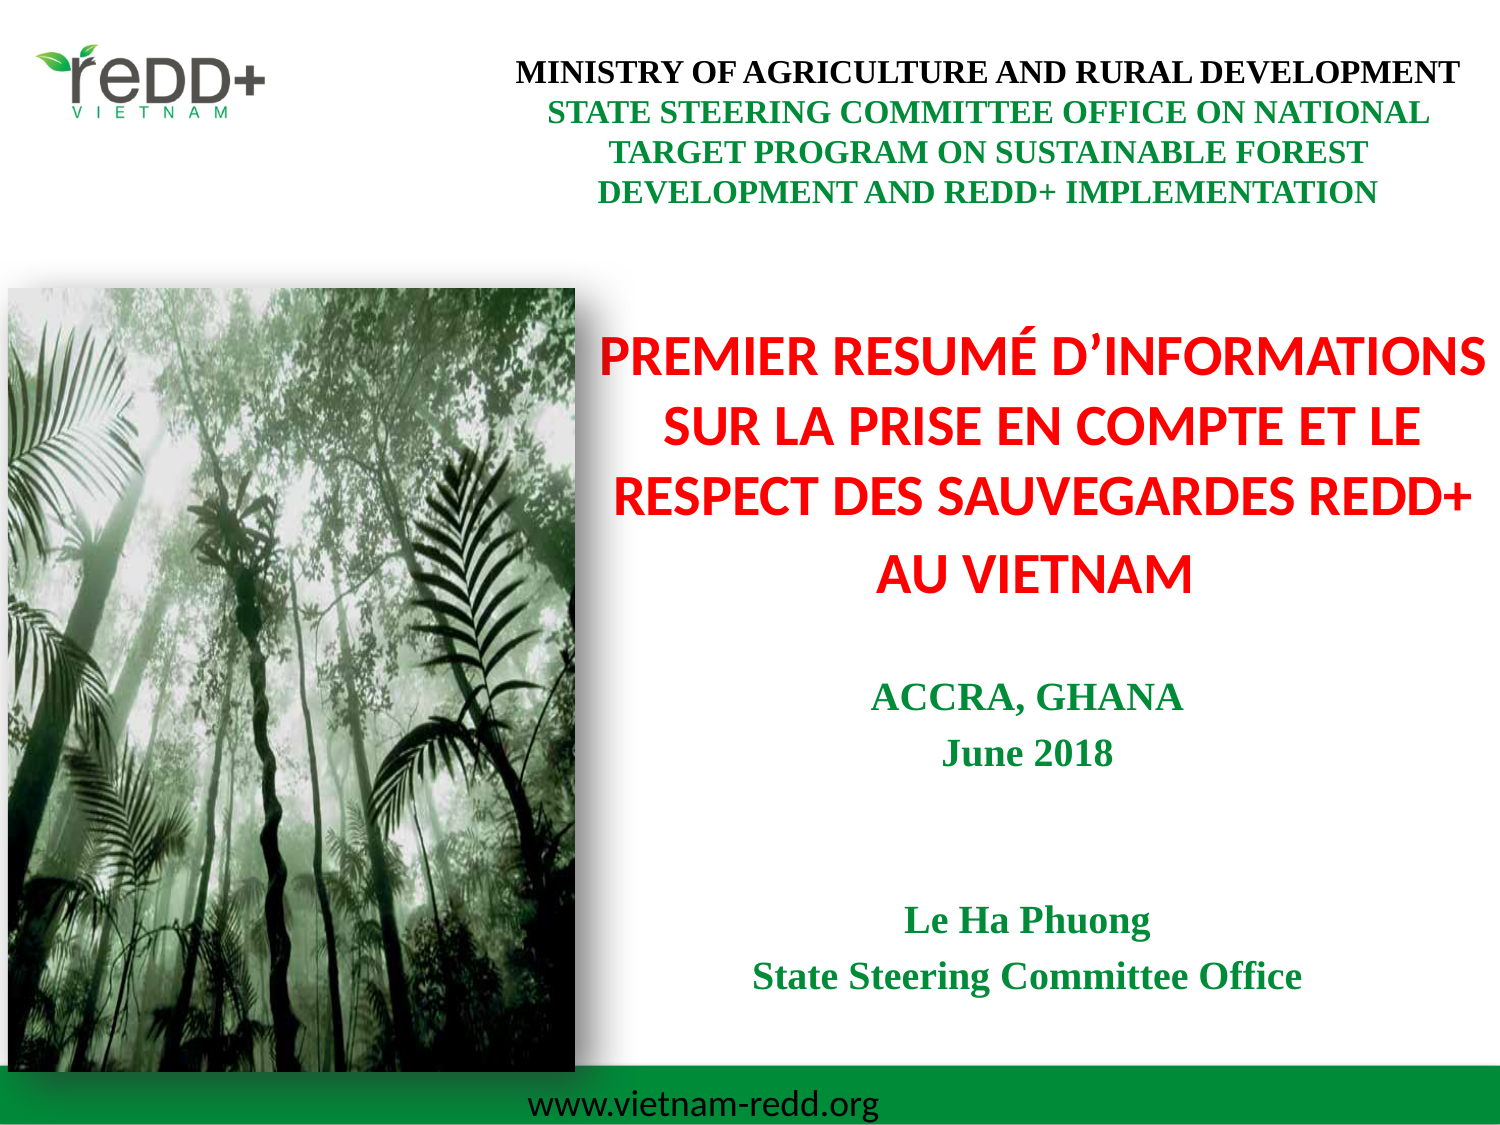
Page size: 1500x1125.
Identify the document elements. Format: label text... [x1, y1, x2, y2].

subtitle ACCRA, GHANA June 2018 Le Ha Phuong State Steering Committee Office [626, 615, 1500, 1009]
title PREMIER RESUMÉ D’INFORMATIONS SUR LA PRISE EN COMPTE ET LE RESPECT DES SAUVEGARDES REDD+ AU VIETNAM [575, 267, 1500, 615]
picture [14, 0, 297, 277]
picture [7, 288, 576, 1072]
text_box www.vietnam-redd.org [576, 1071, 988, 1119]
